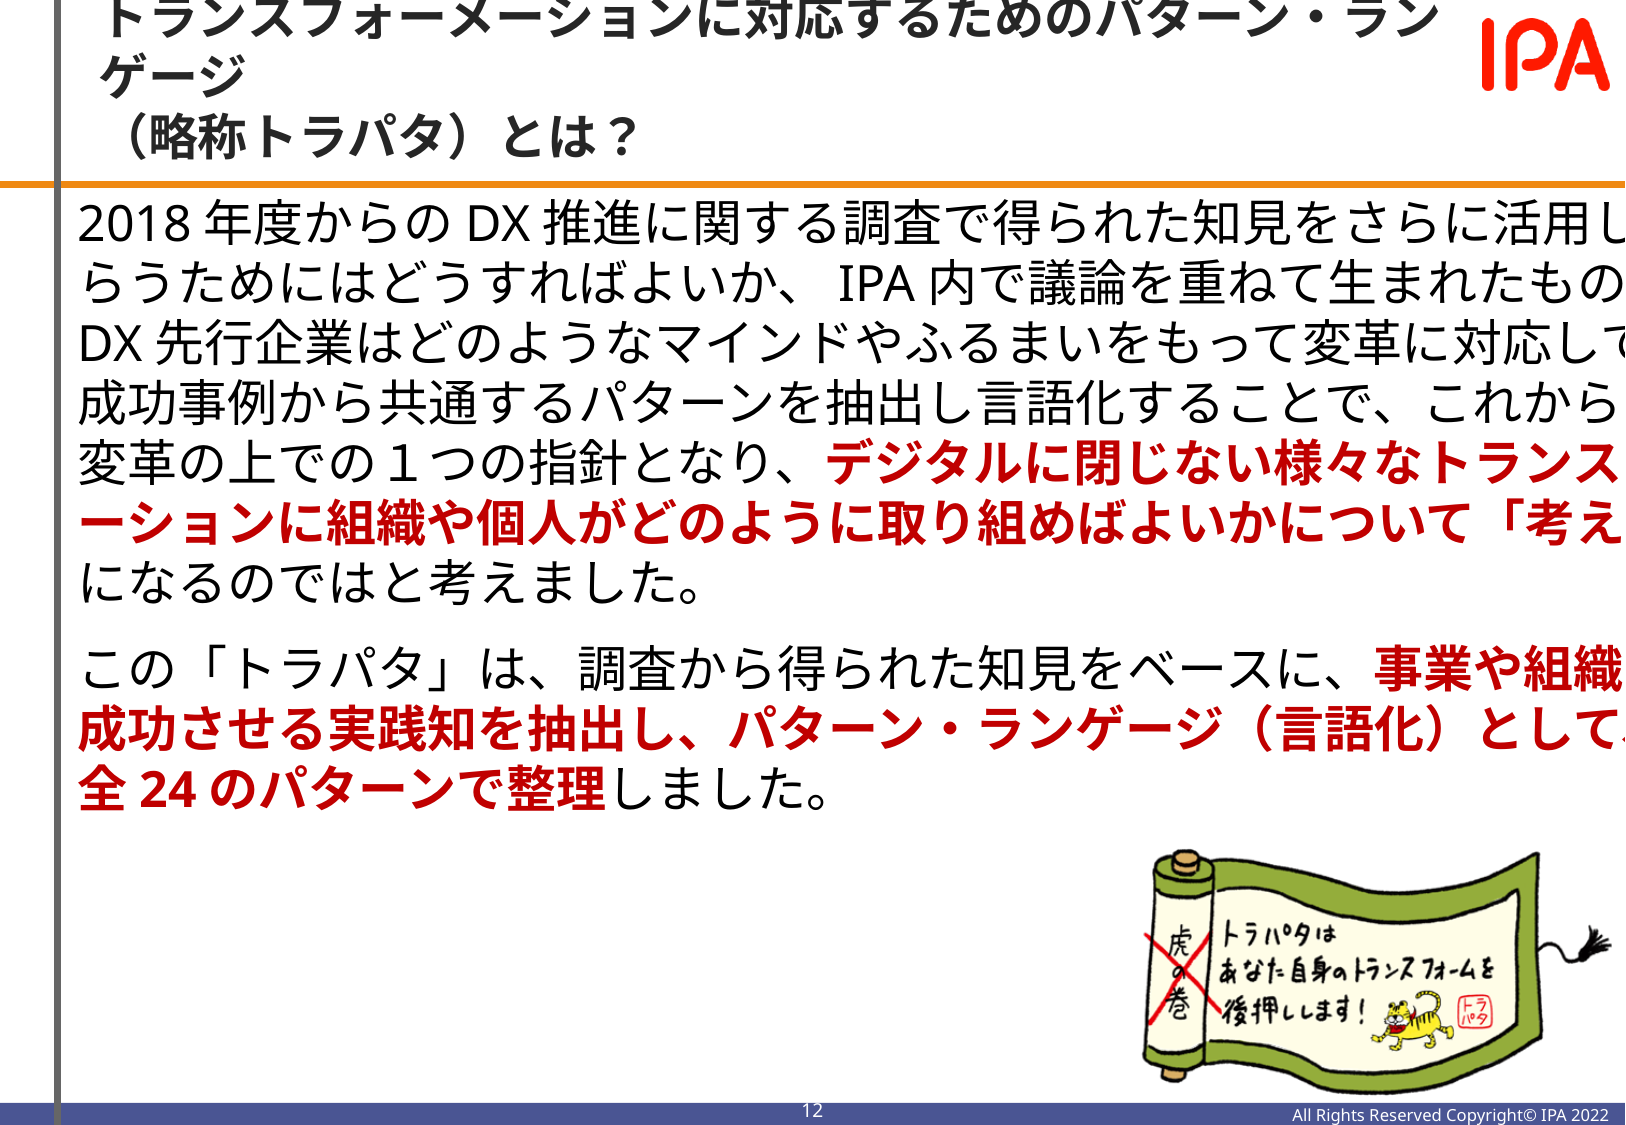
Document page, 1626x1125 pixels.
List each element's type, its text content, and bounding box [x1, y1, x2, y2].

text_box All Rights Reserved Copyright© IPA 2022 [1225, 1119, 1625, 1125]
picture [1107, 833, 1625, 1110]
text_box 2018年度からのDX推進に関する調査で得られた知見をさらに活用しても らうためにはどうすればよいか、IPA内で議論を重ねて生まれたものです。 DX先行企業はどのようなマインドやふるまいをもって変革に対応しているのか、 成功事例から共通するパターンを抽出し言語化することで、これからのスキル 変革の上での１つの指針となり、デジタルに閉じない様々なトランスフォーメ ーションに組織や個人がどのように取り組めばよいかについて「考えるヒント」 になるのではと考えました。 この「トラパタ」は、調査から得られた知見をベースに、事業や組織の変革を 成功させる実践知を抽出し、パターン・ランゲージ（言語化）として、 全24のパターンで整理しました。 [62, 184, 1593, 1024]
slide_number 11 [756, 1094, 869, 1125]
picture [1482, 18, 1610, 91]
title トランスフォーメーションに対応するためのパターン・ランゲージ （略称トラパタ）とは？ [83, 19, 1555, 173]
